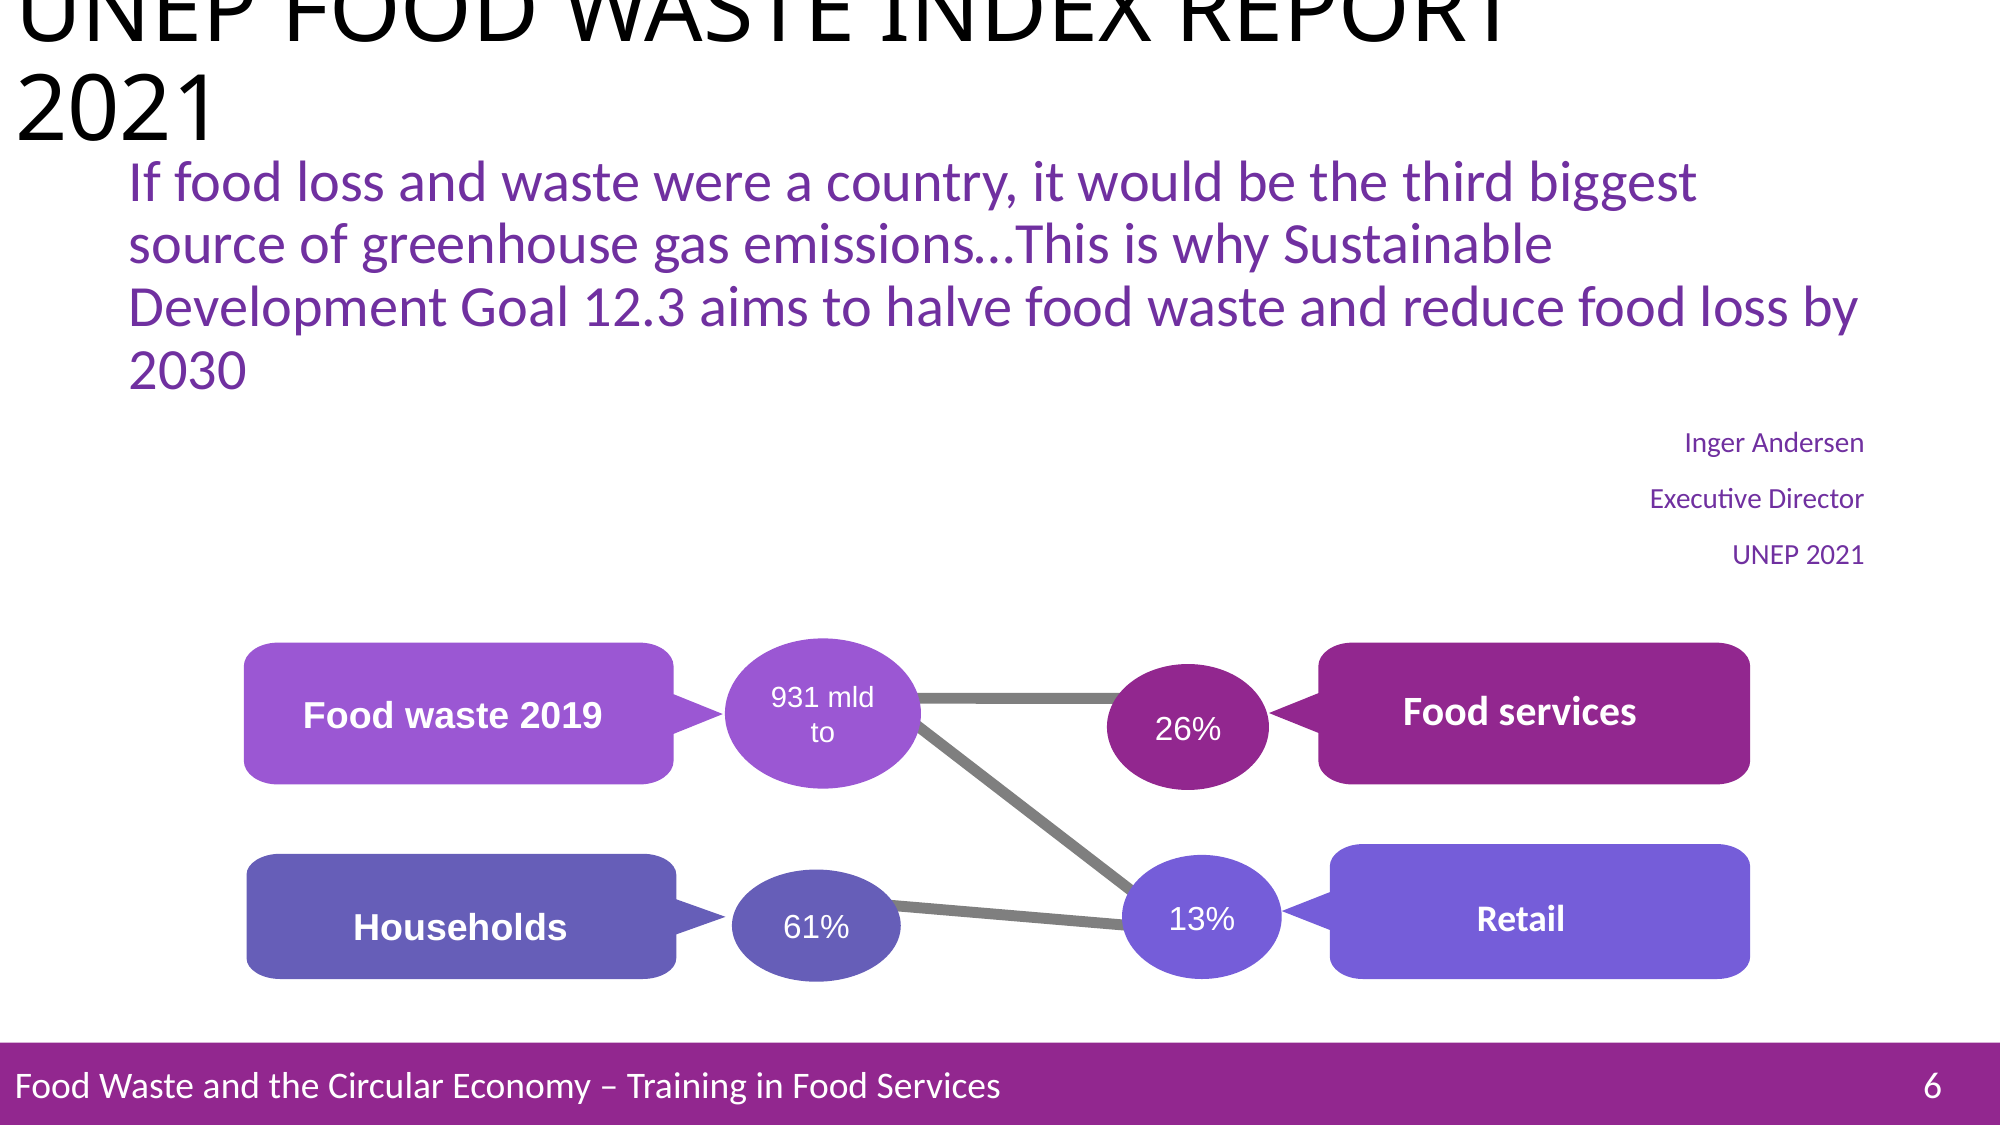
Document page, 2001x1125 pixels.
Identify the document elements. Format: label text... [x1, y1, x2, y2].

title UNEP FOOD WASTE INDEX REPORT 2021 [0, 0, 1725, 123]
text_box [243, 638, 1751, 982]
list If food loss and waste were a country, it would be the third biggest source of greenhouse gas emissions…This is why Sustainable Development Goal 12.3 aims to halve food waste and reduce food loss by 2030 Inger Andersen Executive Director UNEP 2021 [114, 143, 1880, 605]
